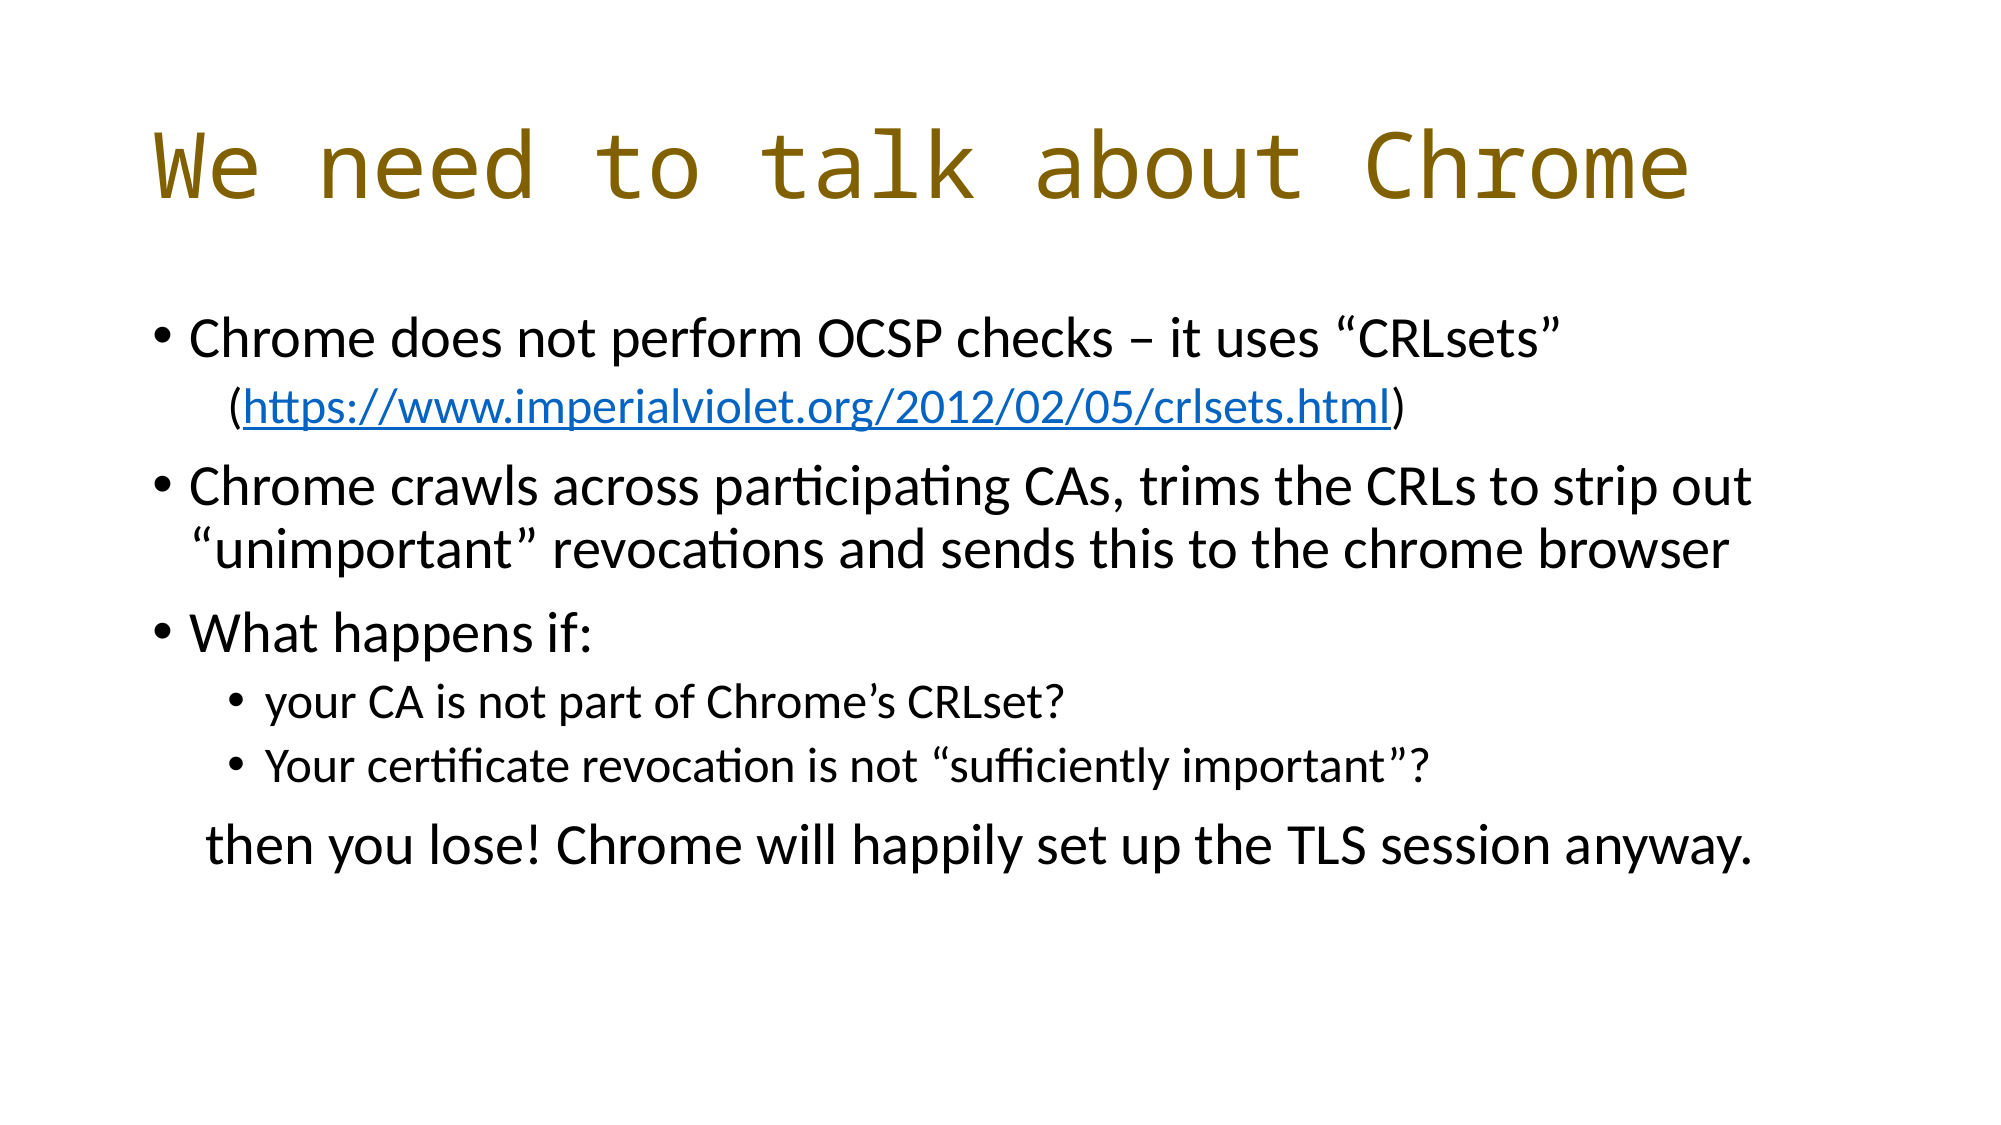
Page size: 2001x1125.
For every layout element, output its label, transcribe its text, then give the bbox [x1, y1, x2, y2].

list Chrome does not perform OCSP checks – it uses “CRLsets” (https://www.imperialviolet.org/2012/02/05/crlsets.html) Chrome crawls across participating CAs, trims the CRLs to strip out “unimportant” revocations and sends this to the chrome browser What happens if: your CA is not part of Chrome’s CRLset? Your certificate revocation is not “sufficiently important”? then you lose! Chrome will happily set up the TLS session anyway. [137, 299, 1863, 1014]
title We need to talk about Chrome [137, 59, 1863, 278]
